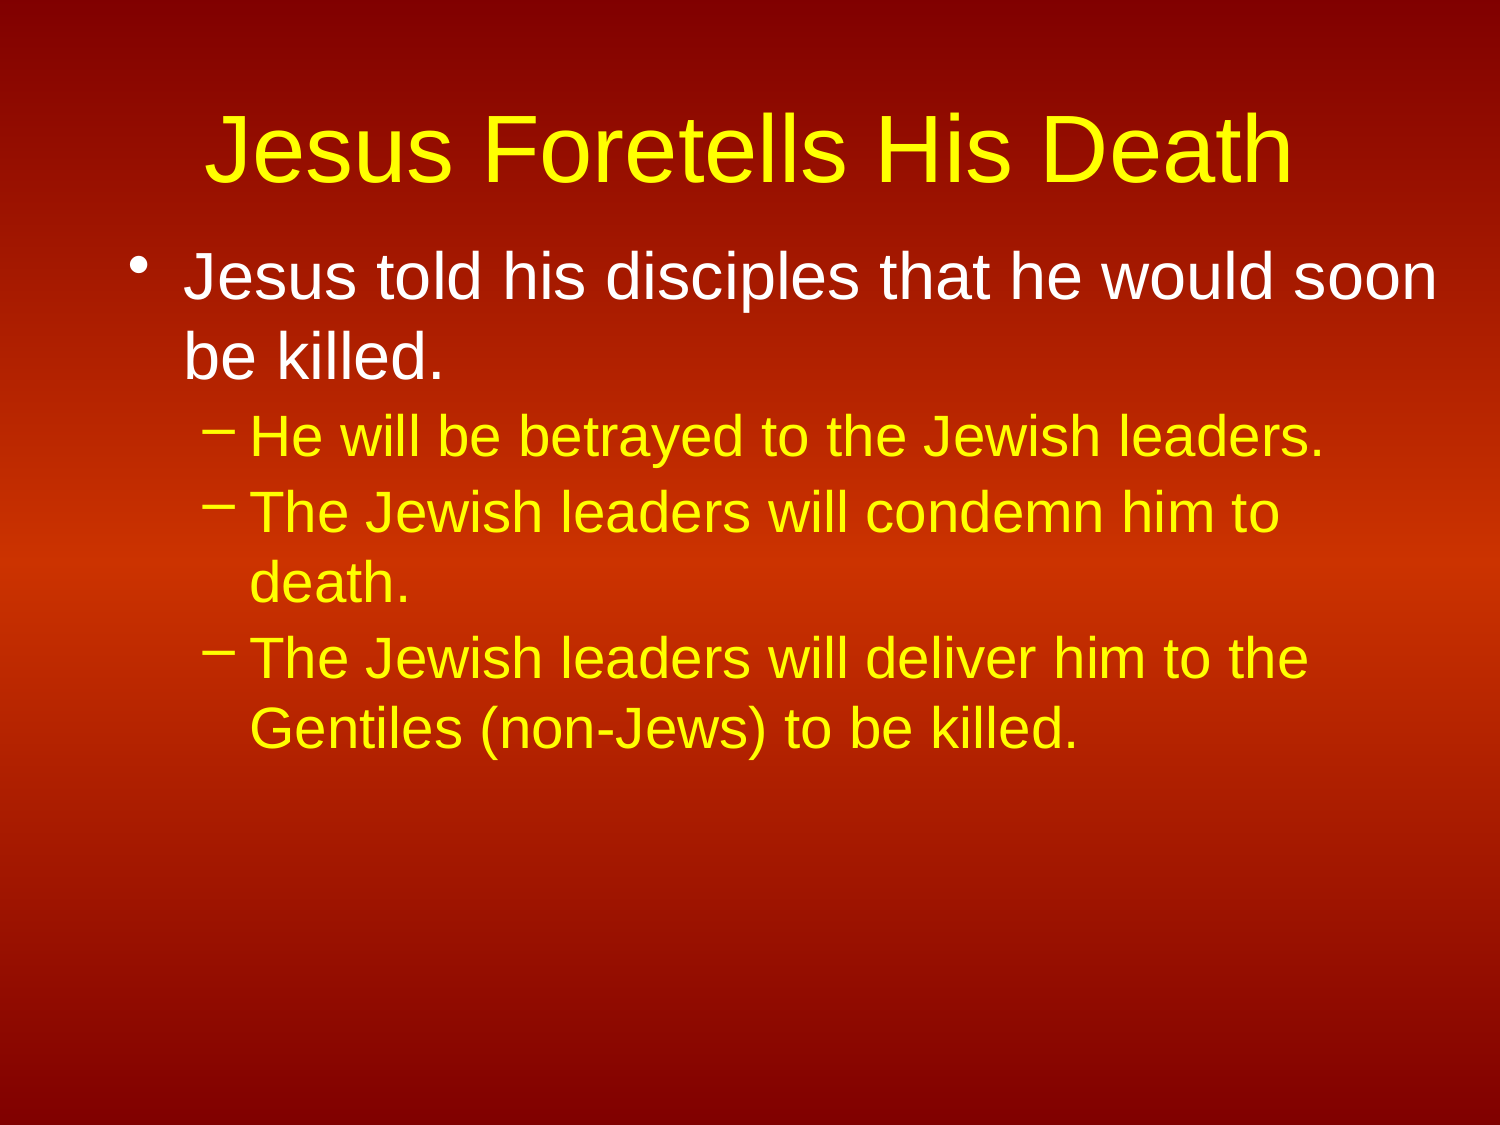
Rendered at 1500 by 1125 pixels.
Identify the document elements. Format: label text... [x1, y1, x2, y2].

list Jesus told his disciples that he would soon be killed. He will be betrayed to the Jewish leaders. The Jewish leaders will condemn him to death. The Jewish leaders will deliver him to the Gentiles (non-Jews) to be killed. [112, 224, 1463, 1125]
title Jesus Foretells His Death [37, 50, 1463, 238]
